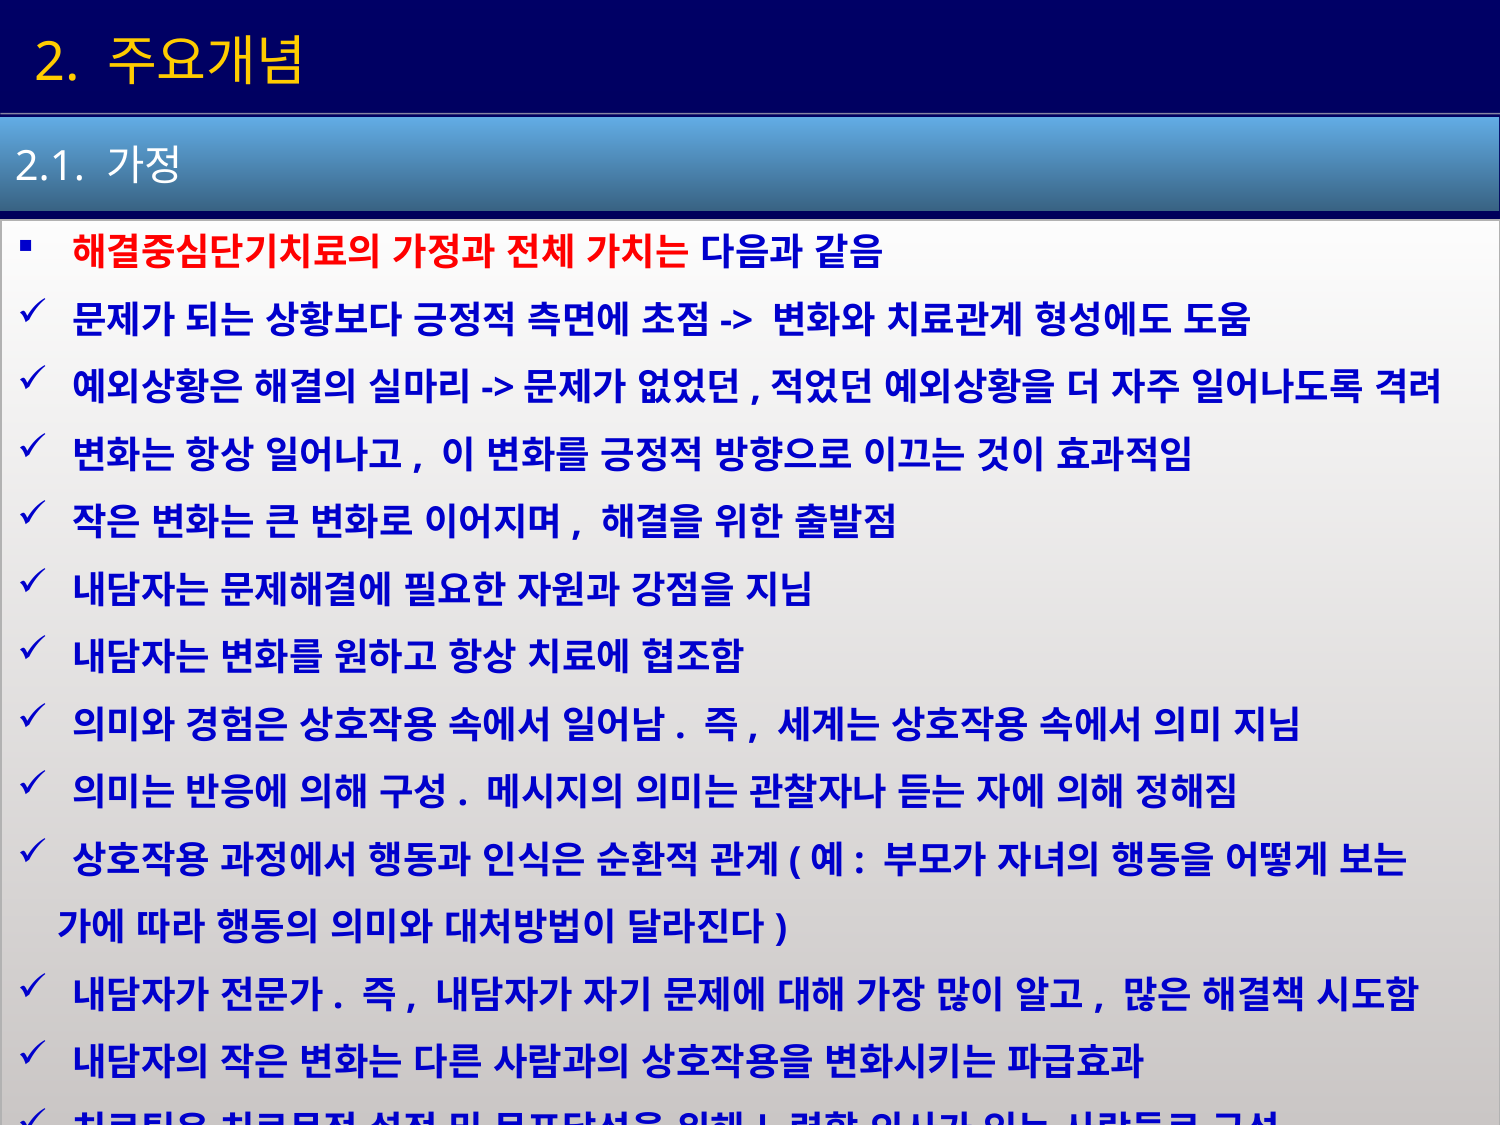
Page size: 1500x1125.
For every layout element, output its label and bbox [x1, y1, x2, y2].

text_box [0, 18, 1500, 1125]
